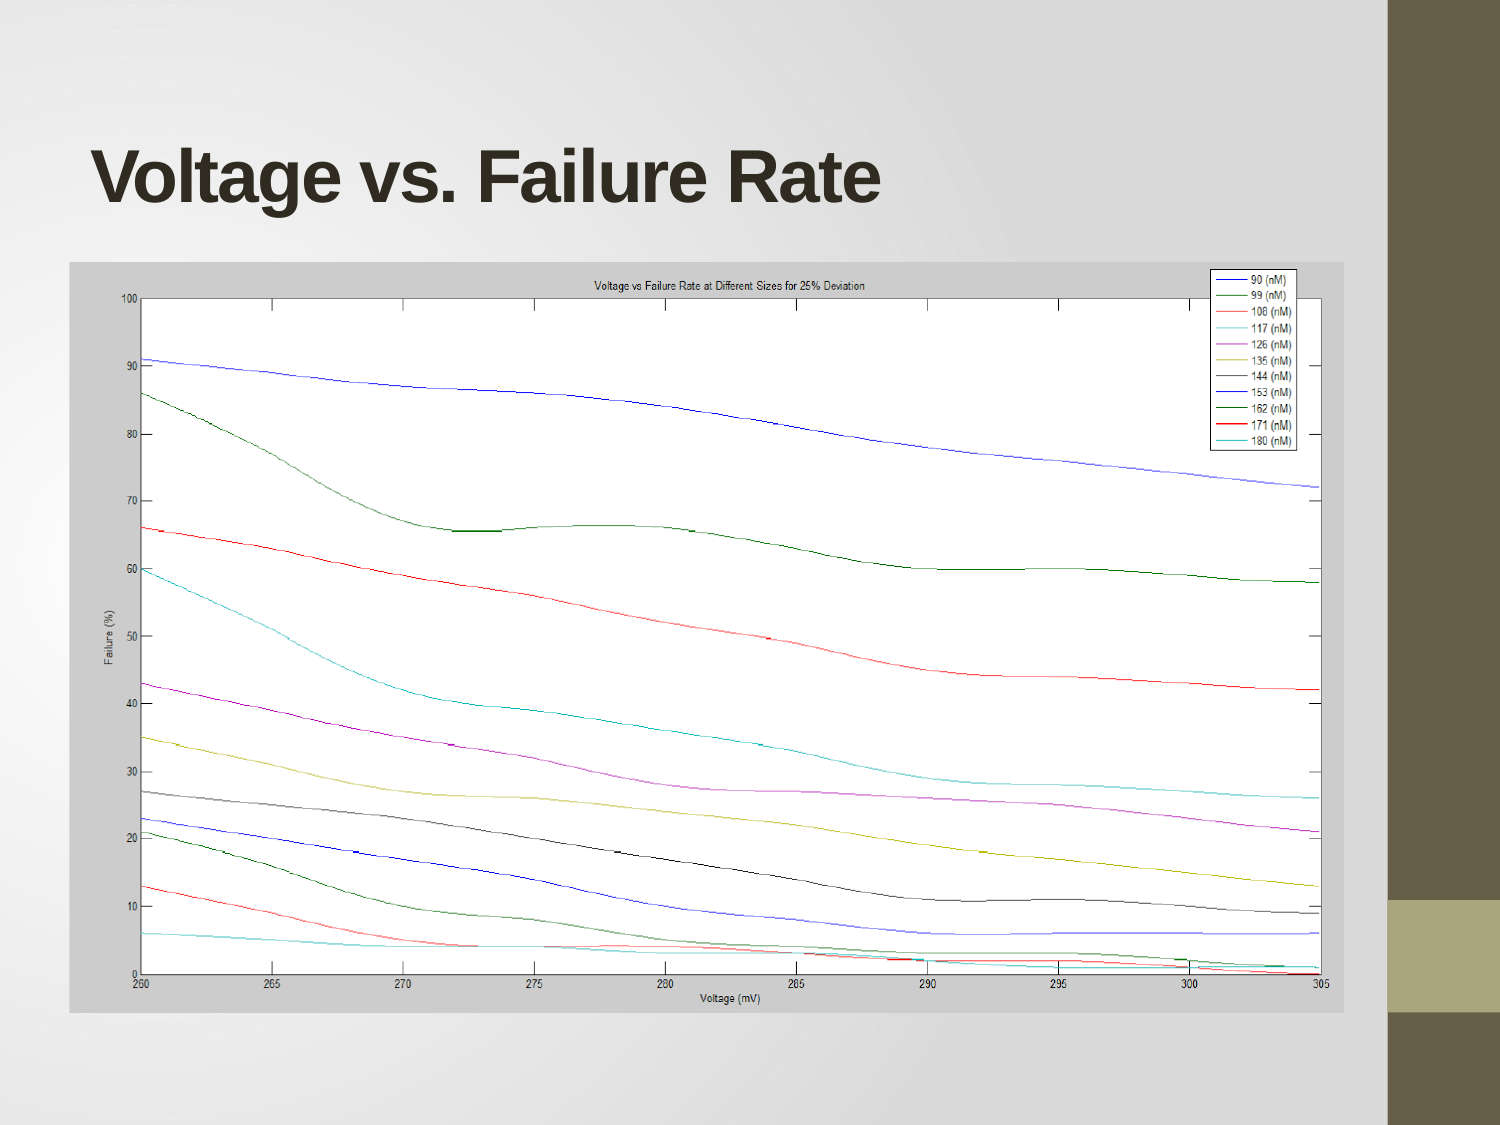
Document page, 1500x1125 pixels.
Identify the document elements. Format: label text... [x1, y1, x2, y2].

text_box [69, 262, 1345, 1013]
title Voltage vs. Failure Rate [75, 14, 1425, 233]
